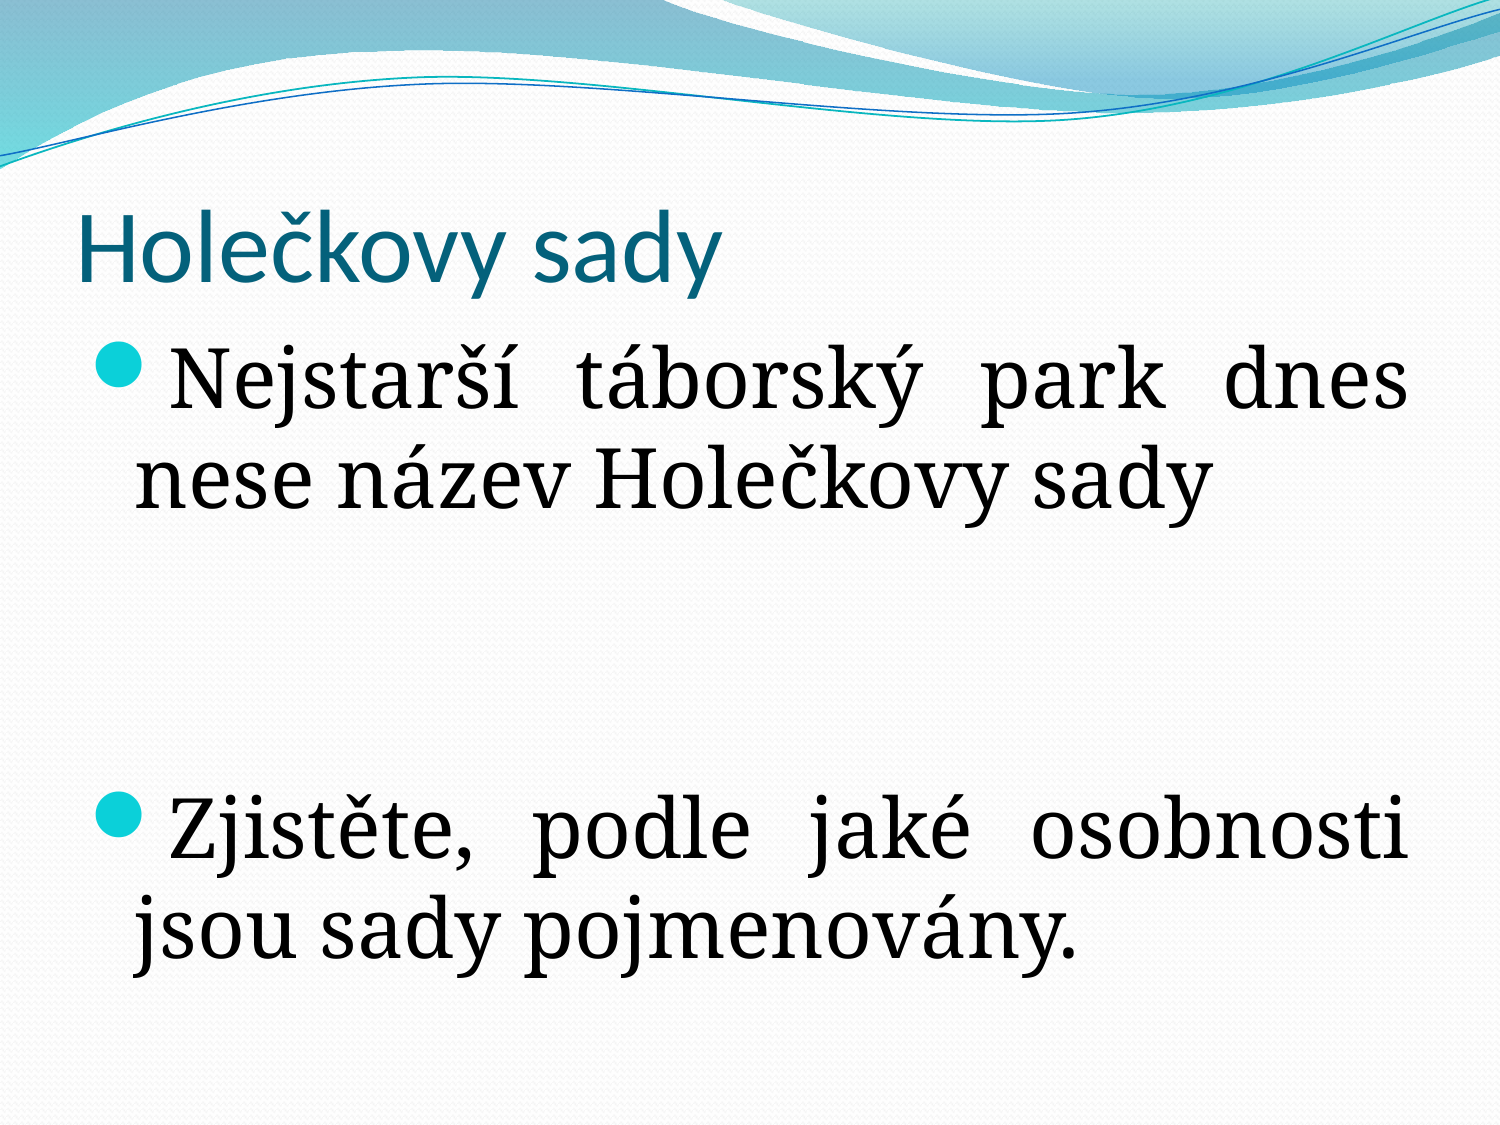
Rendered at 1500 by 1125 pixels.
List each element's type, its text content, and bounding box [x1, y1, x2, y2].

title Holečkovy sady [75, 115, 1425, 303]
list Nejstarší táborský park dnes nese název Holečkovy sady Zjistěte, podle jaké osobnosti jsou sady pojmenovány. [75, 317, 1425, 1038]
